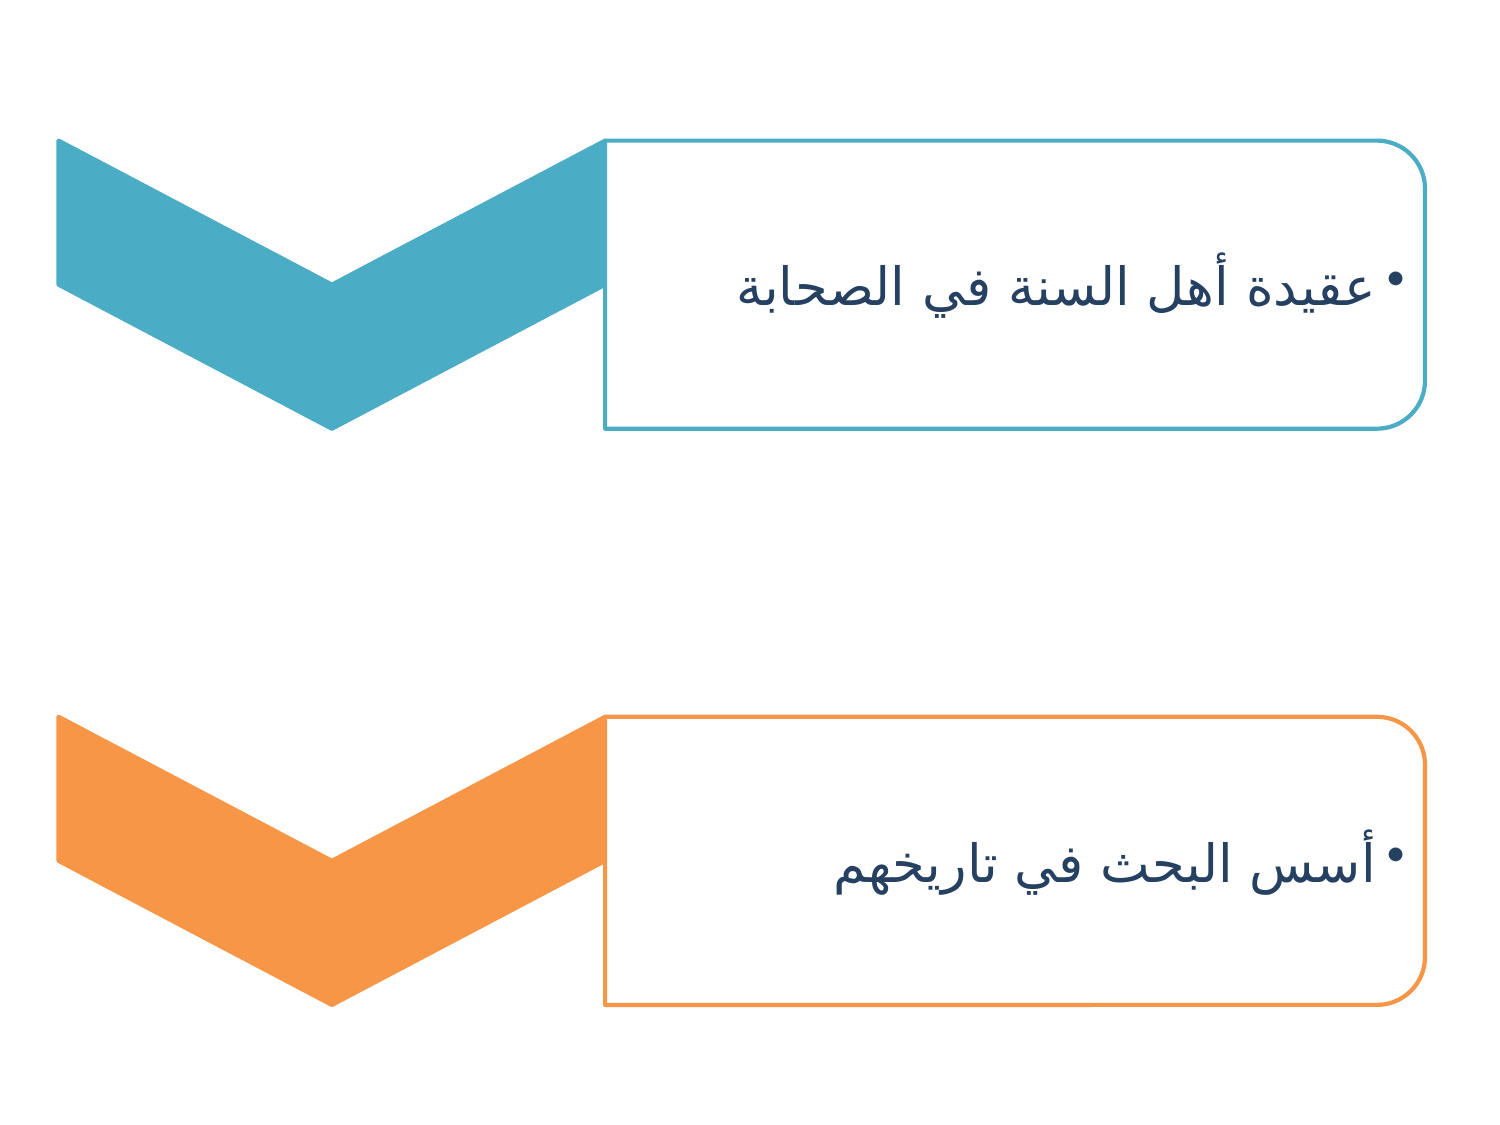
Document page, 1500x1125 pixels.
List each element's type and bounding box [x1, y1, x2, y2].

list [58, 140, 1426, 1006]
